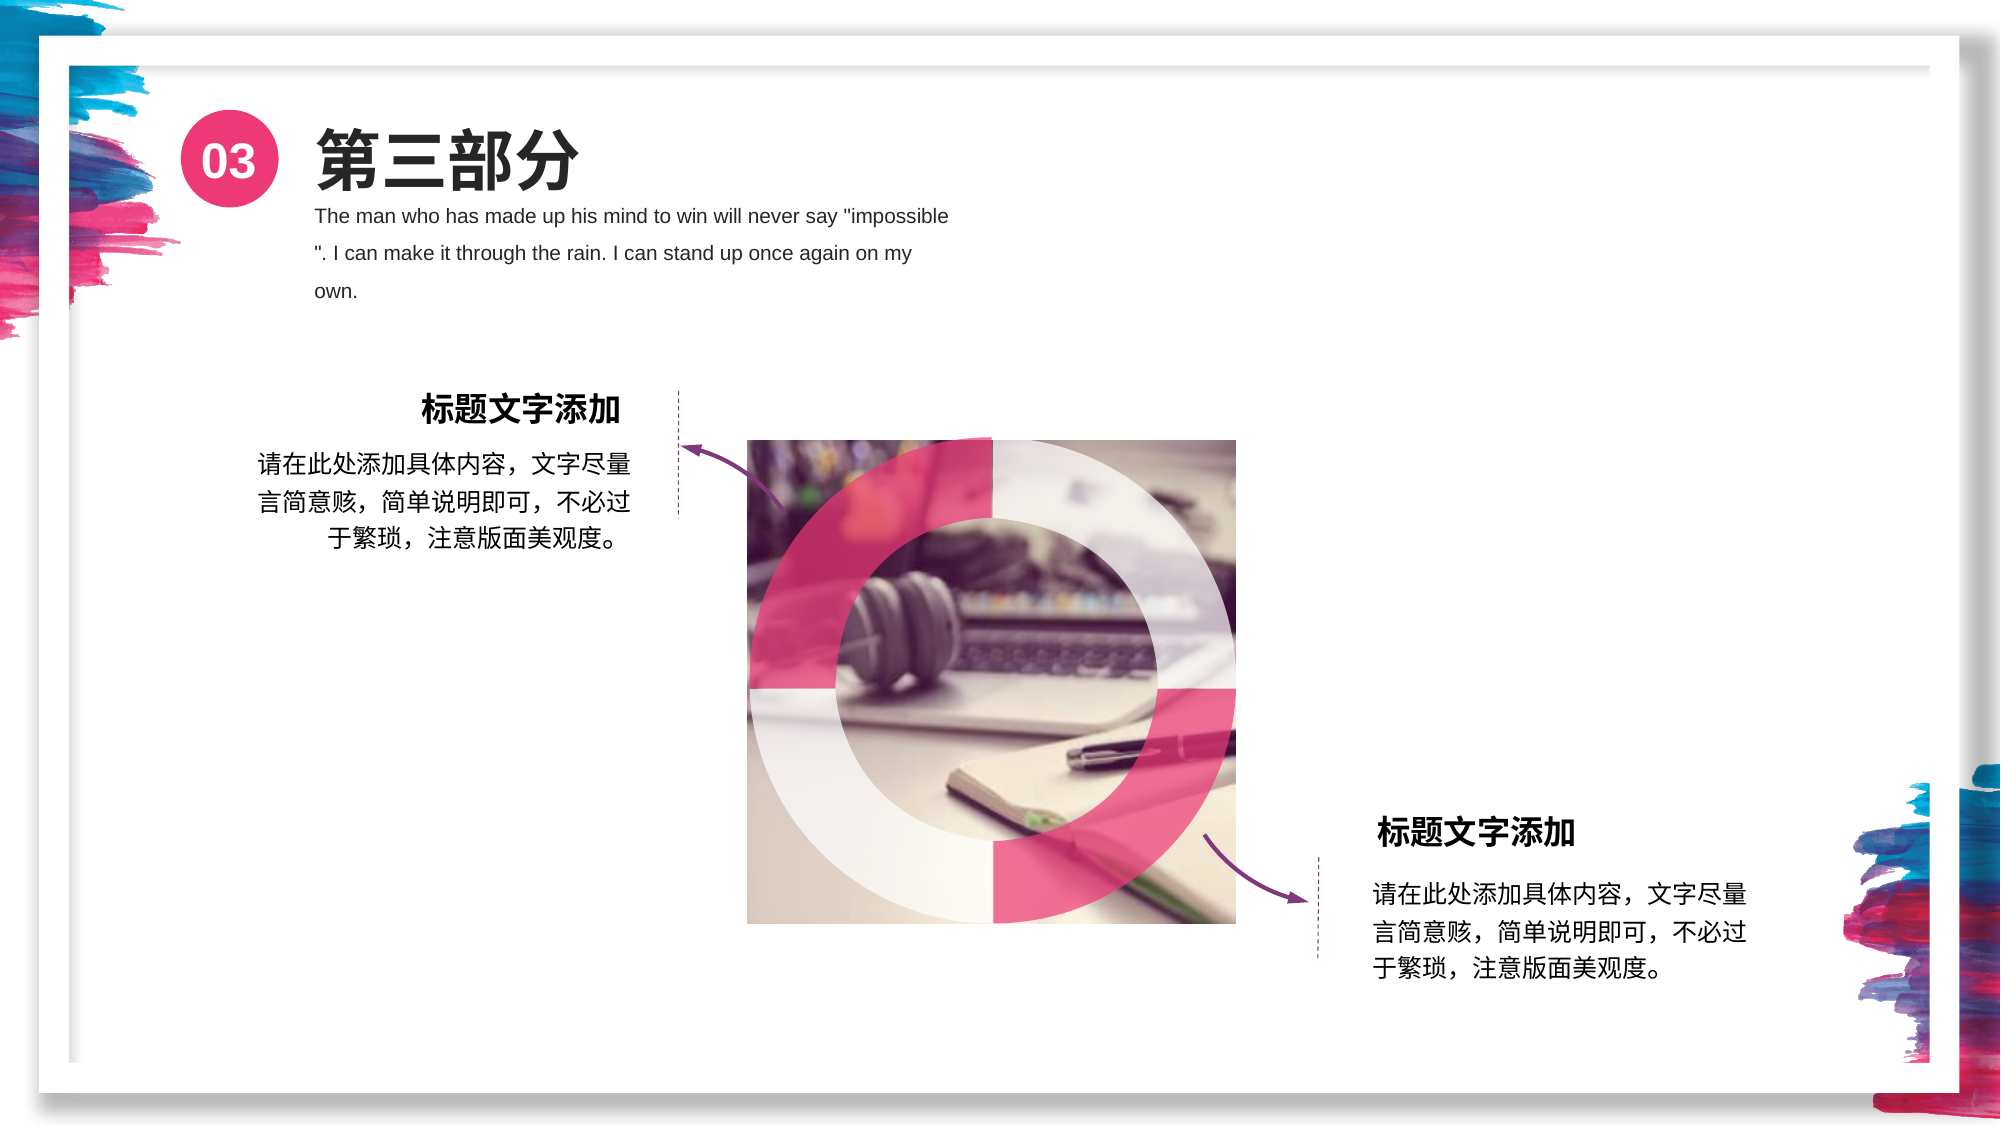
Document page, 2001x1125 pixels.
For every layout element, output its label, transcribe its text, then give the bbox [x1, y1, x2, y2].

text_box 03 [186, 121, 280, 197]
text_box [196, 108, 263, 121]
text_box [181, 35, 1960, 752]
text_box 标题文字添加 [1362, 808, 1692, 863]
text_box 请在此处添加具体内容，文字尽量言简意赅，简单说明即可，不必过于繁琐，注意版面美观度。 [1357, 863, 1771, 957]
text_box 标题文字添加 [306, 384, 637, 433]
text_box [299, 95, 968, 270]
text_box [197, 197, 262, 209]
picture [1843, 752, 2000, 1125]
picture [0, 0, 181, 341]
text_box 请在此处添加具体内容，文字尽量言简意赅，简单说明即可，不必过于繁琐，注意版面美观度。 [233, 433, 647, 527]
text_box [181, 134, 186, 183]
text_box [678, 391, 1319, 960]
text_box [38, 341, 1843, 1094]
